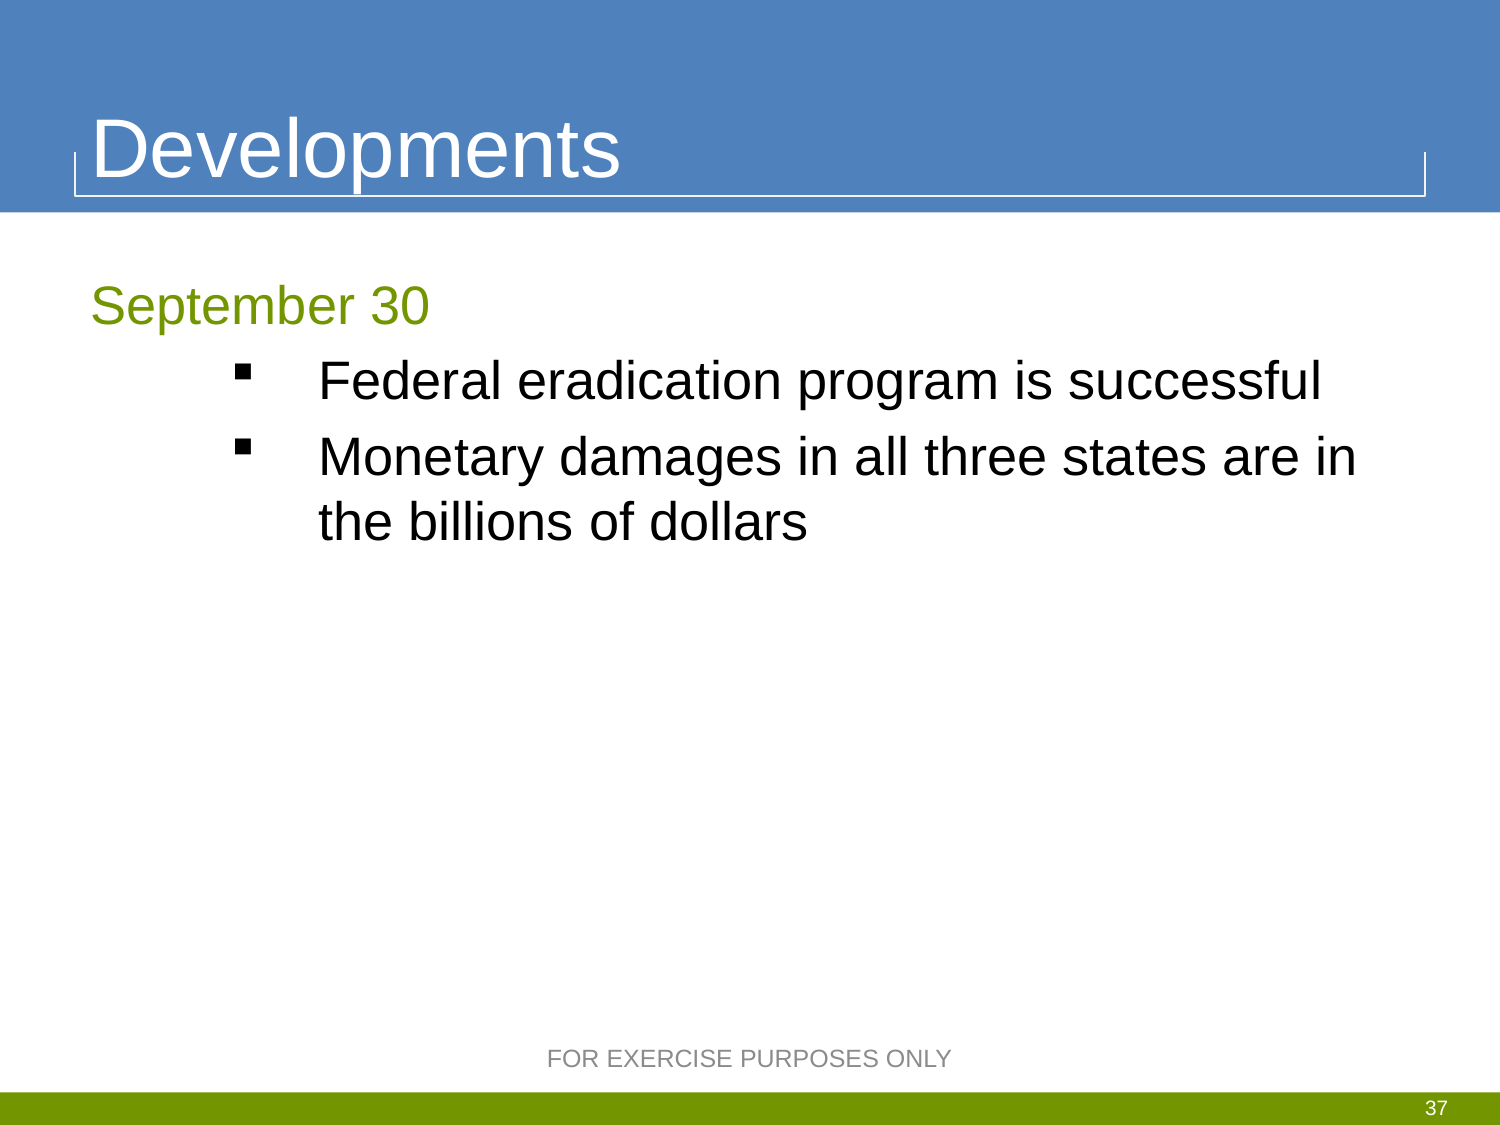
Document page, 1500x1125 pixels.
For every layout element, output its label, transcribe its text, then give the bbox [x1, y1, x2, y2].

footer FOR EXERCISE PURPOSES ONLY [512, 1042, 988, 1103]
title Developments [74, 49, 1500, 238]
list September 30 Federal eradication program is successful Monetary damages in all three states are in the billions of dollars [74, 262, 1426, 1006]
